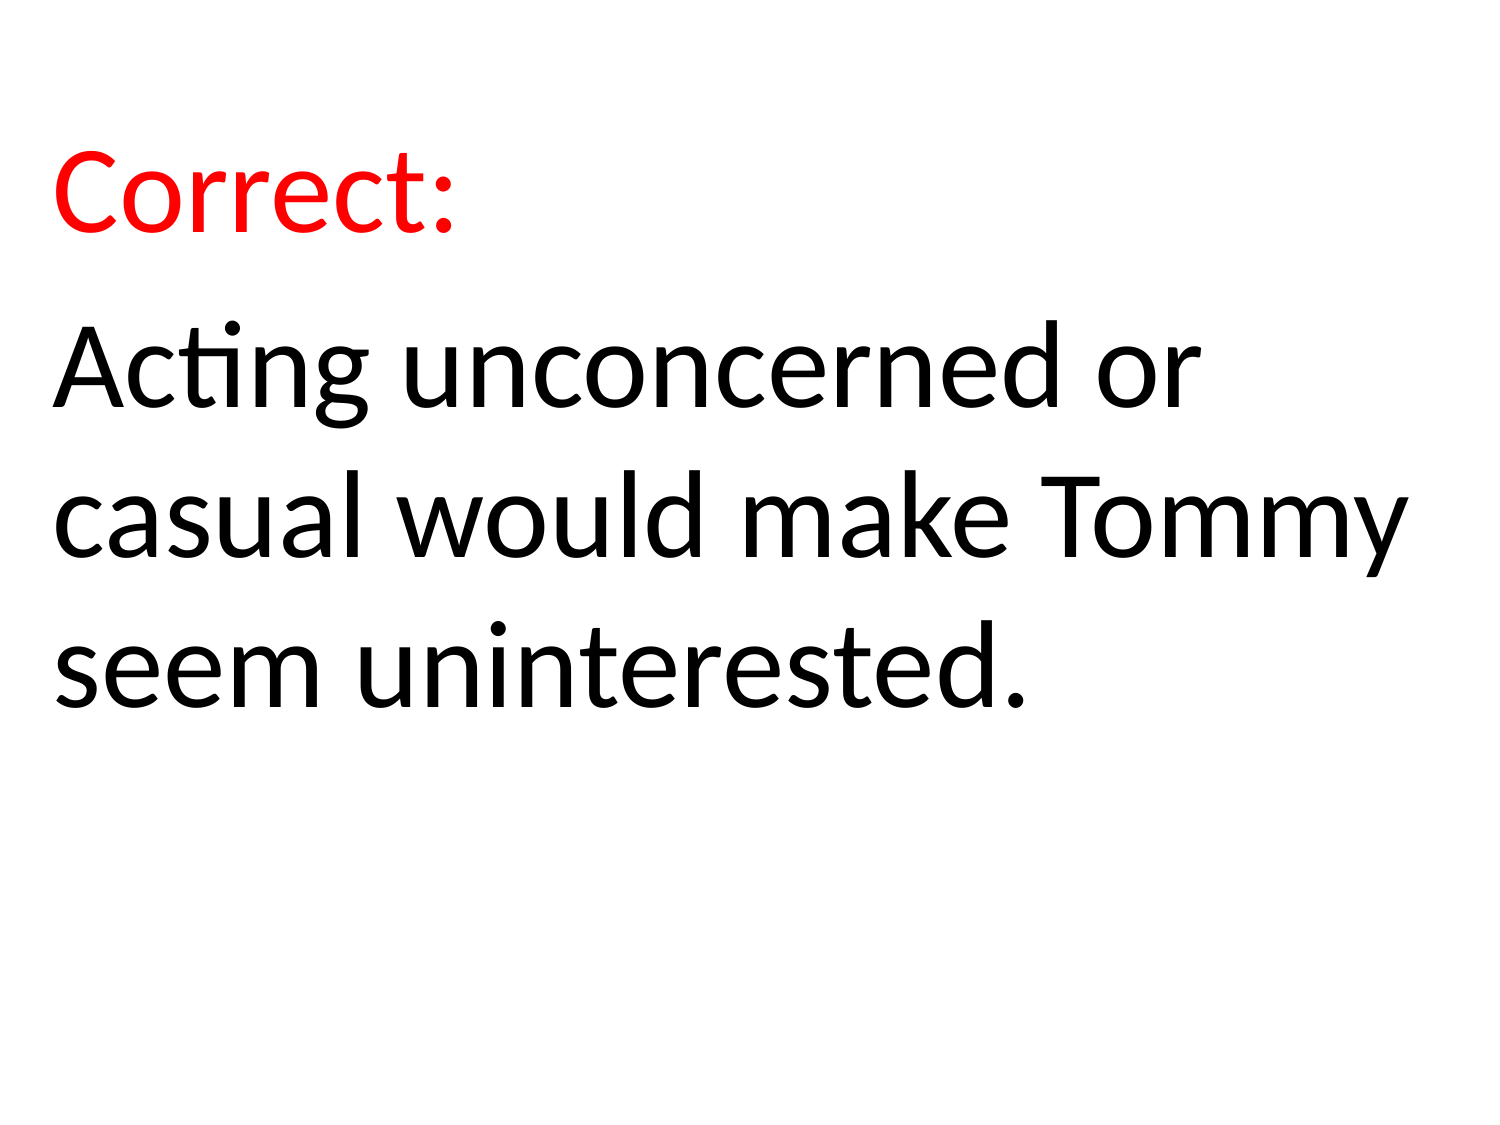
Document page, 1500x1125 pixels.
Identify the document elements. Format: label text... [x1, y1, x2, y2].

list Correct: Acting unconcerned or casual would make Tommy seem uninterested. [37, 99, 1438, 843]
